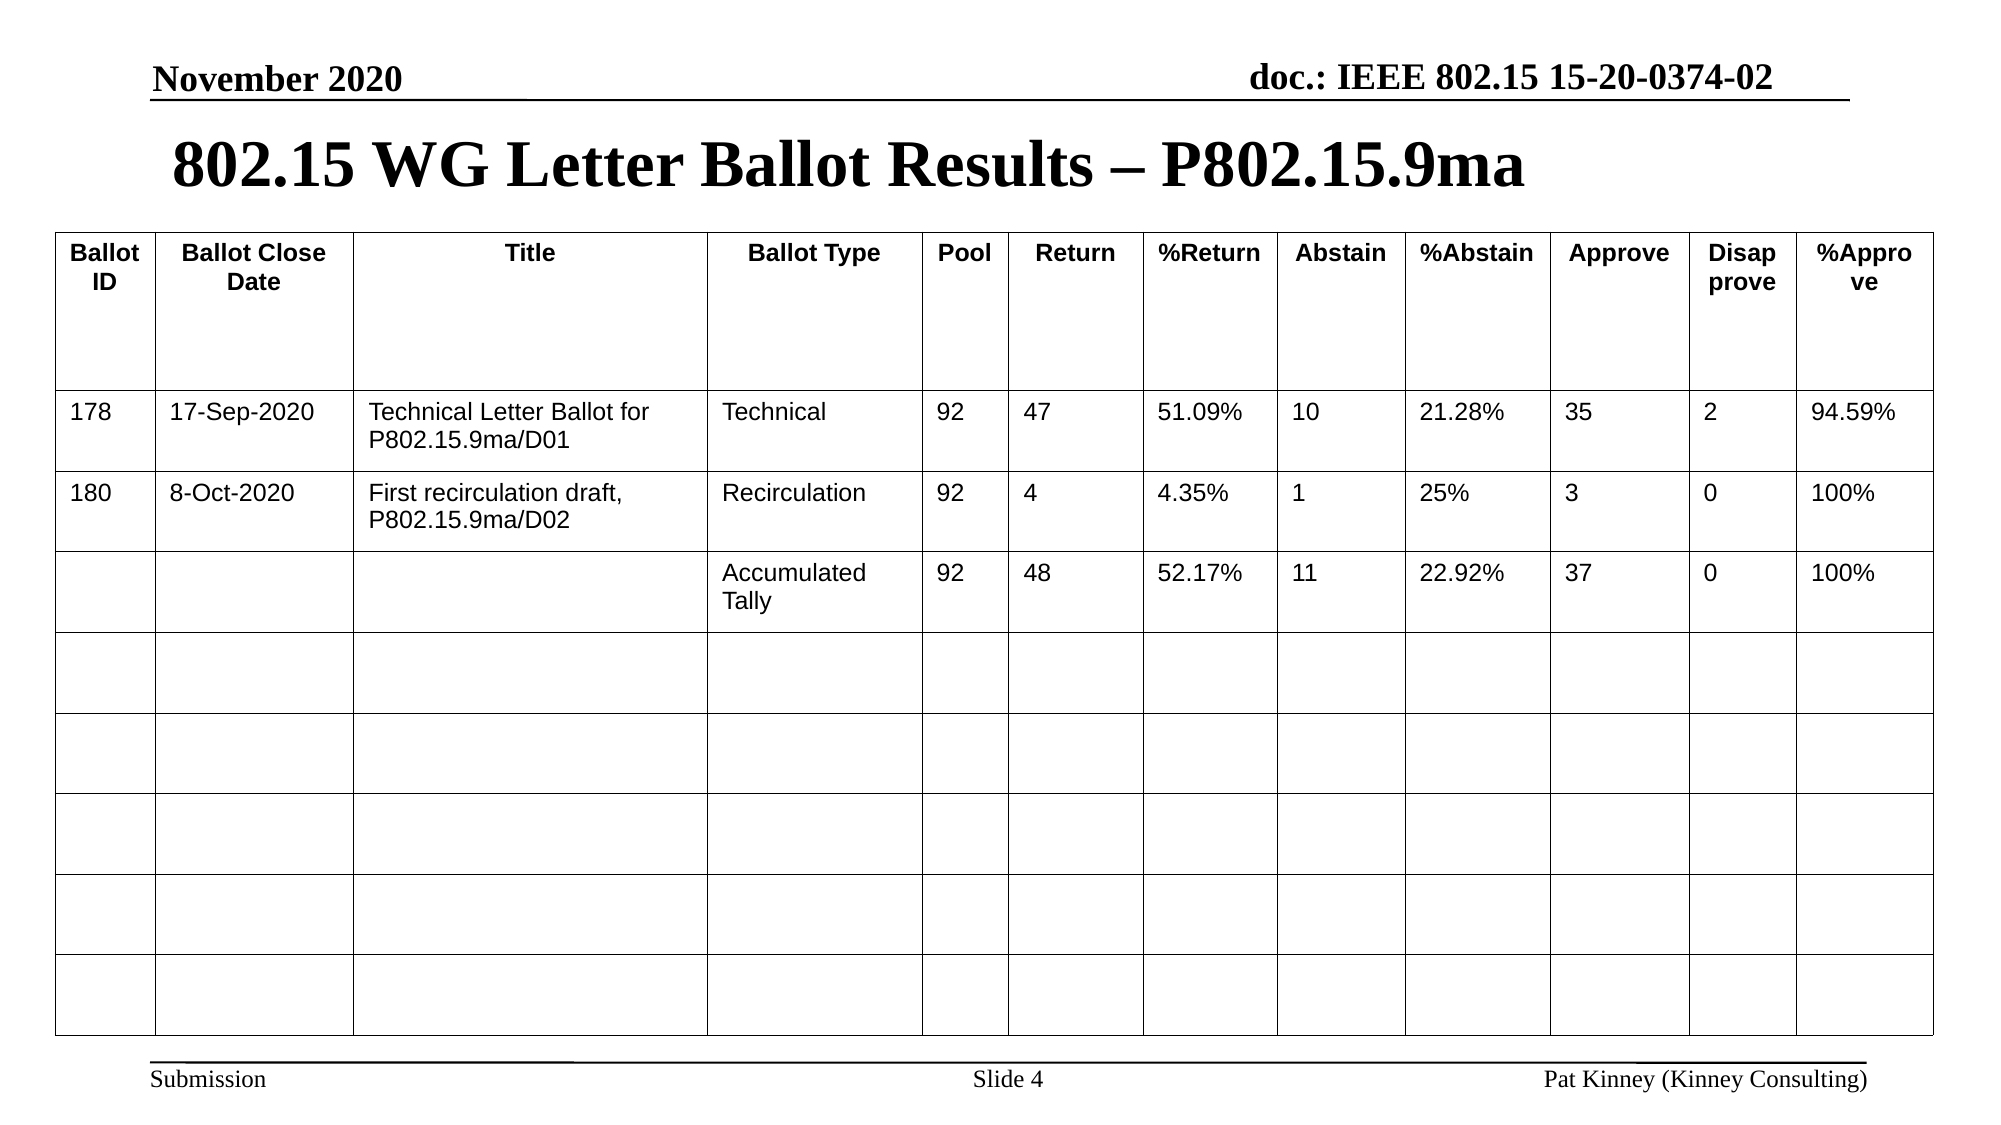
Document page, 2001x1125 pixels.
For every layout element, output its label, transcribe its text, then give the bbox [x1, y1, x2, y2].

table_cell [56, 714, 155, 793]
table_cell [708, 794, 922, 874]
table_header Approve [1551, 233, 1689, 390]
table_header %Abstain [1406, 233, 1550, 390]
table_cell 22.92% [1406, 552, 1550, 632]
table_cell 92 [923, 552, 1008, 632]
table_cell [1797, 714, 1933, 793]
table_cell [1144, 875, 1277, 954]
table_cell [56, 955, 155, 1035]
table_cell [1278, 633, 1405, 713]
table_cell [1009, 794, 1143, 874]
table_cell 92 [923, 472, 1008, 551]
table_cell [1690, 875, 1796, 954]
table_cell [1009, 714, 1143, 793]
table_cell [56, 794, 155, 874]
table_cell [1278, 955, 1405, 1035]
table_cell [156, 714, 353, 793]
table_cell [1797, 875, 1933, 954]
table_header Ballot ID [56, 233, 155, 390]
table_cell [923, 875, 1008, 954]
table_cell [354, 875, 707, 954]
table_cell 180 [56, 472, 155, 551]
table_cell [1406, 955, 1550, 1035]
table_cell 0 [1690, 552, 1796, 632]
table_cell 37 [1551, 552, 1689, 632]
table_cell [156, 794, 353, 874]
table_cell 52.17% [1144, 552, 1277, 632]
table_cell [1690, 955, 1796, 1035]
table_cell [1797, 955, 1933, 1035]
table_cell [708, 875, 922, 954]
table_cell Technical [708, 391, 922, 471]
table_cell [1406, 794, 1550, 874]
table_cell [156, 552, 353, 632]
table_cell [923, 633, 1008, 713]
table_cell [1009, 875, 1143, 954]
table_header Title [354, 233, 707, 390]
table_cell [708, 633, 922, 713]
text_box Slide 4 [950, 1062, 1066, 1122]
table_cell [354, 633, 707, 713]
table_cell [1690, 714, 1796, 793]
table_cell [1144, 955, 1277, 1035]
table_cell [1551, 875, 1689, 954]
table_cell [708, 955, 922, 1035]
table_cell 1 [1278, 472, 1405, 551]
table_cell 48 [1009, 552, 1143, 632]
table_cell [923, 955, 1008, 1035]
table_cell [1009, 633, 1143, 713]
table_cell [56, 875, 155, 954]
text_box November 2020 [152, 54, 563, 100]
table_cell 100% [1797, 472, 1933, 551]
table_header Return [1009, 233, 1143, 390]
table_cell [1144, 714, 1277, 793]
table_cell [56, 552, 155, 632]
table_cell 51.09% [1144, 391, 1277, 471]
table_cell [1797, 633, 1933, 713]
table_cell [1406, 633, 1550, 713]
table_cell 11 [1278, 552, 1405, 632]
table_cell [1406, 875, 1550, 954]
table_cell [156, 955, 353, 1035]
table_cell [1551, 714, 1689, 793]
table_cell [923, 794, 1008, 874]
table_cell 8-Oct-2020 [156, 472, 353, 551]
table_cell 3 [1551, 472, 1689, 551]
table_cell [1551, 955, 1689, 1035]
table_cell 2 [1690, 391, 1796, 471]
table_cell [1278, 714, 1405, 793]
table_header Ballot Type [708, 233, 922, 390]
table_cell [1797, 794, 1933, 874]
table_cell Recirculation [708, 472, 922, 551]
table_cell 178 [56, 391, 155, 471]
table_header Abstain [1278, 233, 1405, 390]
table_cell [354, 552, 707, 632]
table_cell 25% [1406, 472, 1550, 551]
table_cell 4.35% [1144, 472, 1277, 551]
table_header Ballot Close Date [156, 233, 353, 390]
table_cell 100% [1797, 552, 1933, 632]
table_header Disapprove [1690, 233, 1796, 390]
table_cell 21.28% [1406, 391, 1550, 471]
table_cell First recirculation draft, P802.15.9ma/D02 [354, 472, 707, 551]
table_cell [1009, 955, 1143, 1035]
table_cell Technical Letter Ballot for P802.15.9ma/D01 [354, 391, 707, 471]
table_cell [56, 633, 155, 713]
table_header Pool [923, 233, 1008, 390]
table_cell [1690, 633, 1796, 713]
table_cell 94.59% [1797, 391, 1933, 471]
table_cell 17-Sep-2020 [156, 391, 353, 471]
table_cell [156, 875, 353, 954]
table_cell [354, 794, 707, 874]
table_cell [1278, 794, 1405, 874]
table_cell [1551, 633, 1689, 713]
table_cell 35 [1551, 391, 1689, 471]
table_cell [354, 955, 707, 1035]
table_cell 47 [1009, 391, 1143, 471]
table_cell 92 [923, 391, 1008, 471]
table_cell [1278, 875, 1405, 954]
table_cell [1144, 794, 1277, 874]
table_cell 4 [1009, 472, 1143, 551]
table_cell [1551, 794, 1689, 874]
table_cell [923, 714, 1008, 793]
table_cell 0 [1690, 472, 1796, 551]
table_header %Approve [1797, 233, 1933, 390]
table_cell [1690, 794, 1796, 874]
text_box 802.15 WG Letter Ballot Results – P802.15.9ma [0, 112, 1700, 208]
table_cell [1144, 633, 1277, 713]
table_cell [708, 714, 922, 793]
table_cell [1406, 714, 1550, 793]
table_cell 10 [1278, 391, 1405, 471]
table_header %Return [1144, 233, 1277, 390]
table_cell [354, 714, 707, 793]
text_box Pat Kinney (Kinney Consulting) [1171, 1062, 1869, 1092]
table_cell [156, 633, 353, 713]
table_cell Accumulated Tally [708, 552, 922, 632]
